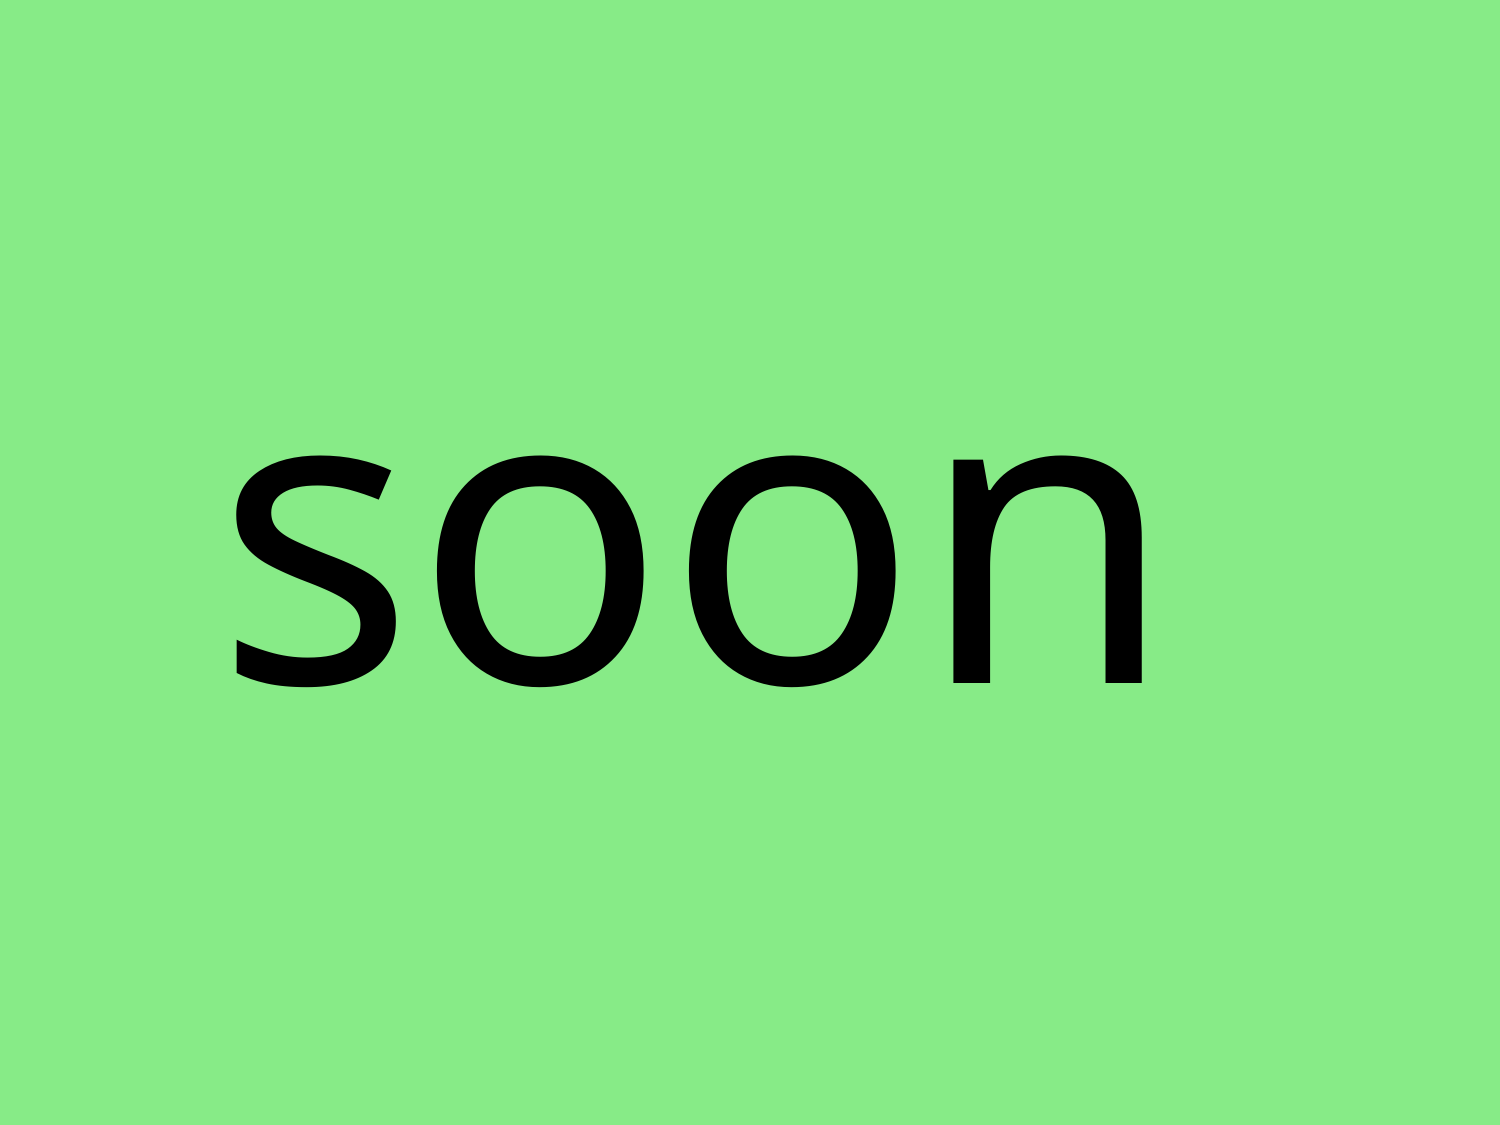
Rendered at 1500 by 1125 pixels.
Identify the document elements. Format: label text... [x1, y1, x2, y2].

text_box soon [41, 259, 1459, 775]
